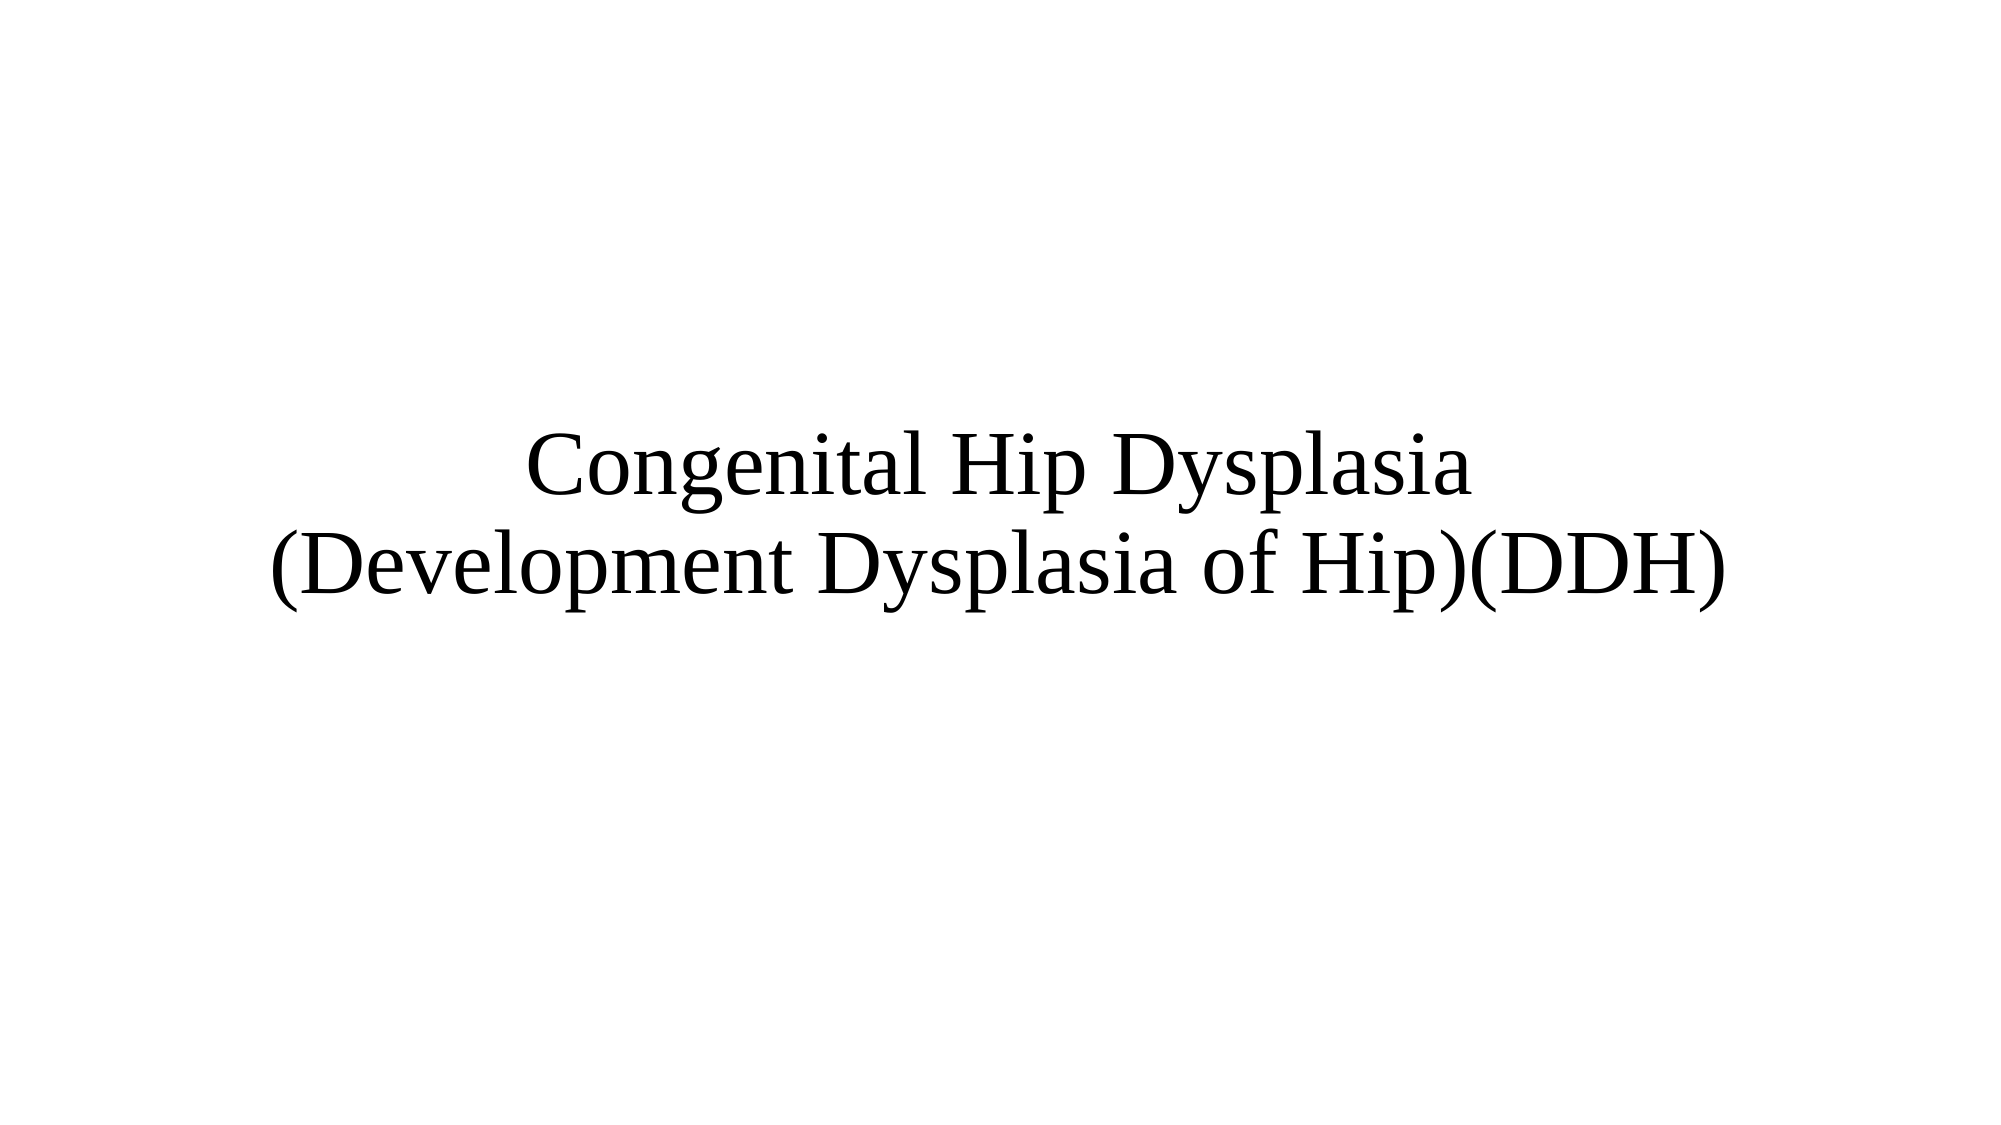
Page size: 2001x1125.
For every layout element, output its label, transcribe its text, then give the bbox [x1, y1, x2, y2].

title Congenital Hip Dysplasia (Development Dysplasia of Hip)(DDH) [137, 279, 1863, 750]
